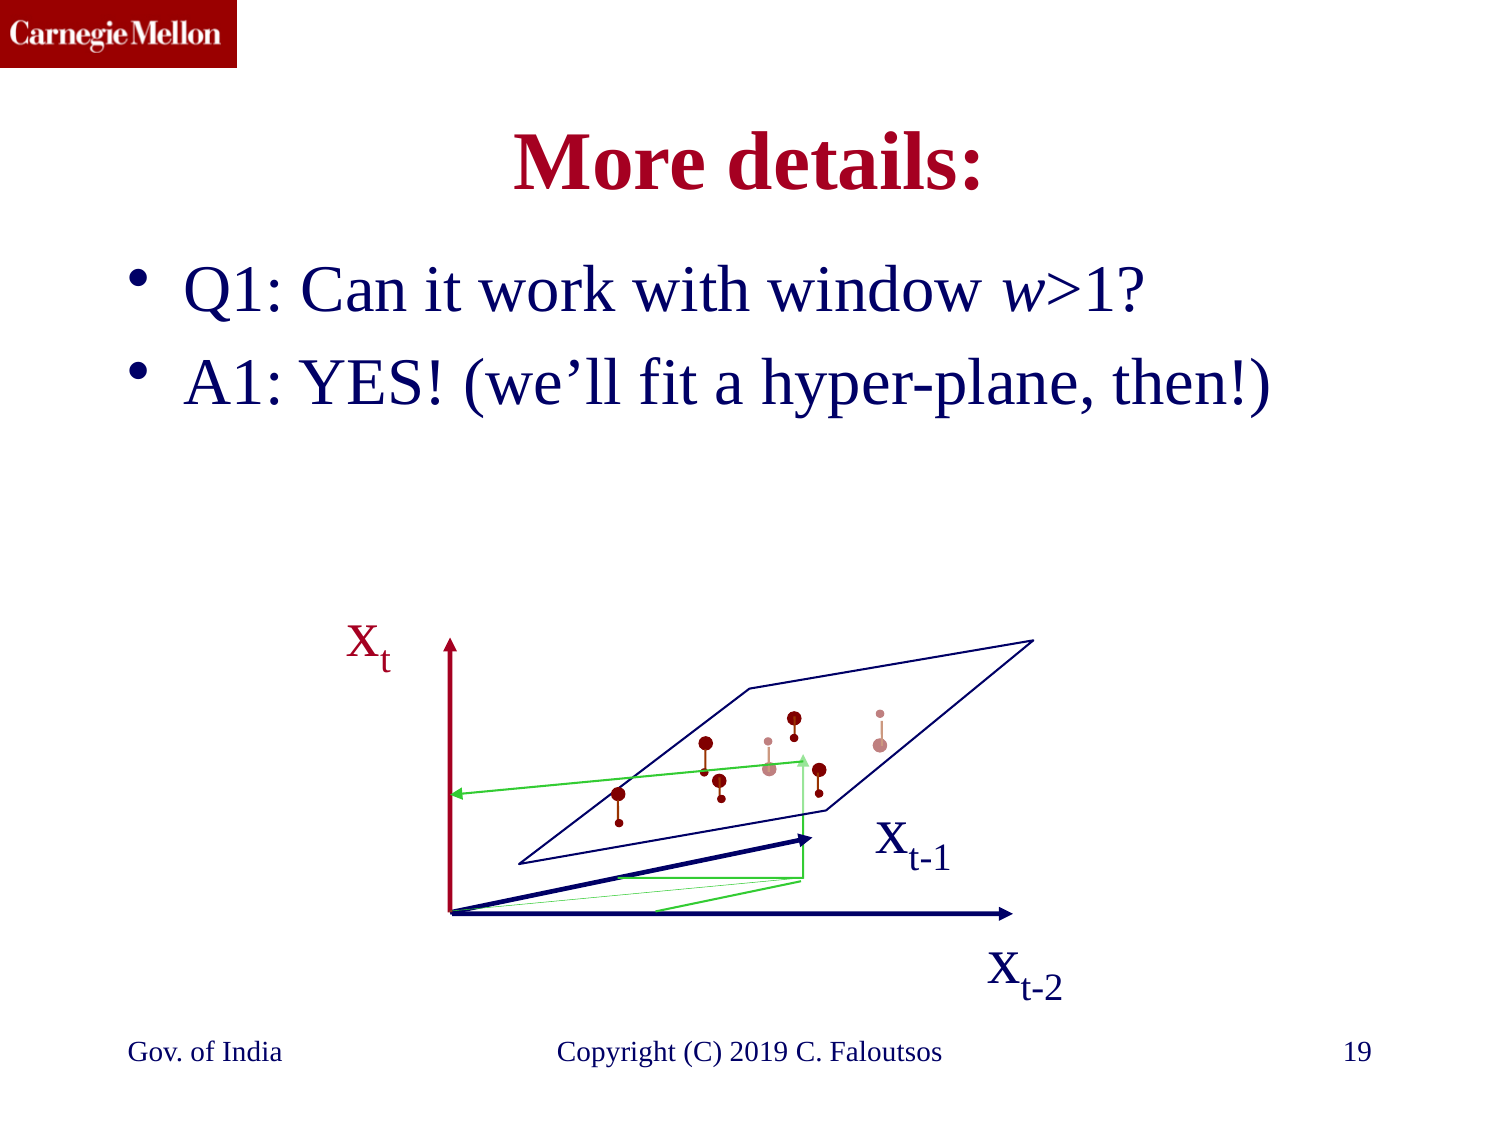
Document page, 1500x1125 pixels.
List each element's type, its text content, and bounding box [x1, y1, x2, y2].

slide_number Gov. of India [112, 1024, 426, 1101]
text_box xt-2 [972, 909, 1079, 1016]
title More details: [112, 99, 1388, 213]
picture [0, 0, 237, 68]
slide_number 19 [1074, 1024, 1388, 1101]
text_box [330, 587, 1034, 914]
list Q1: Can it work with window w>1? A1: YES! (we’ll fit a hyper-plane, then!) [112, 237, 1388, 1001]
footer Copyright (C) 2019 C. Faloutsos [512, 1024, 988, 1101]
